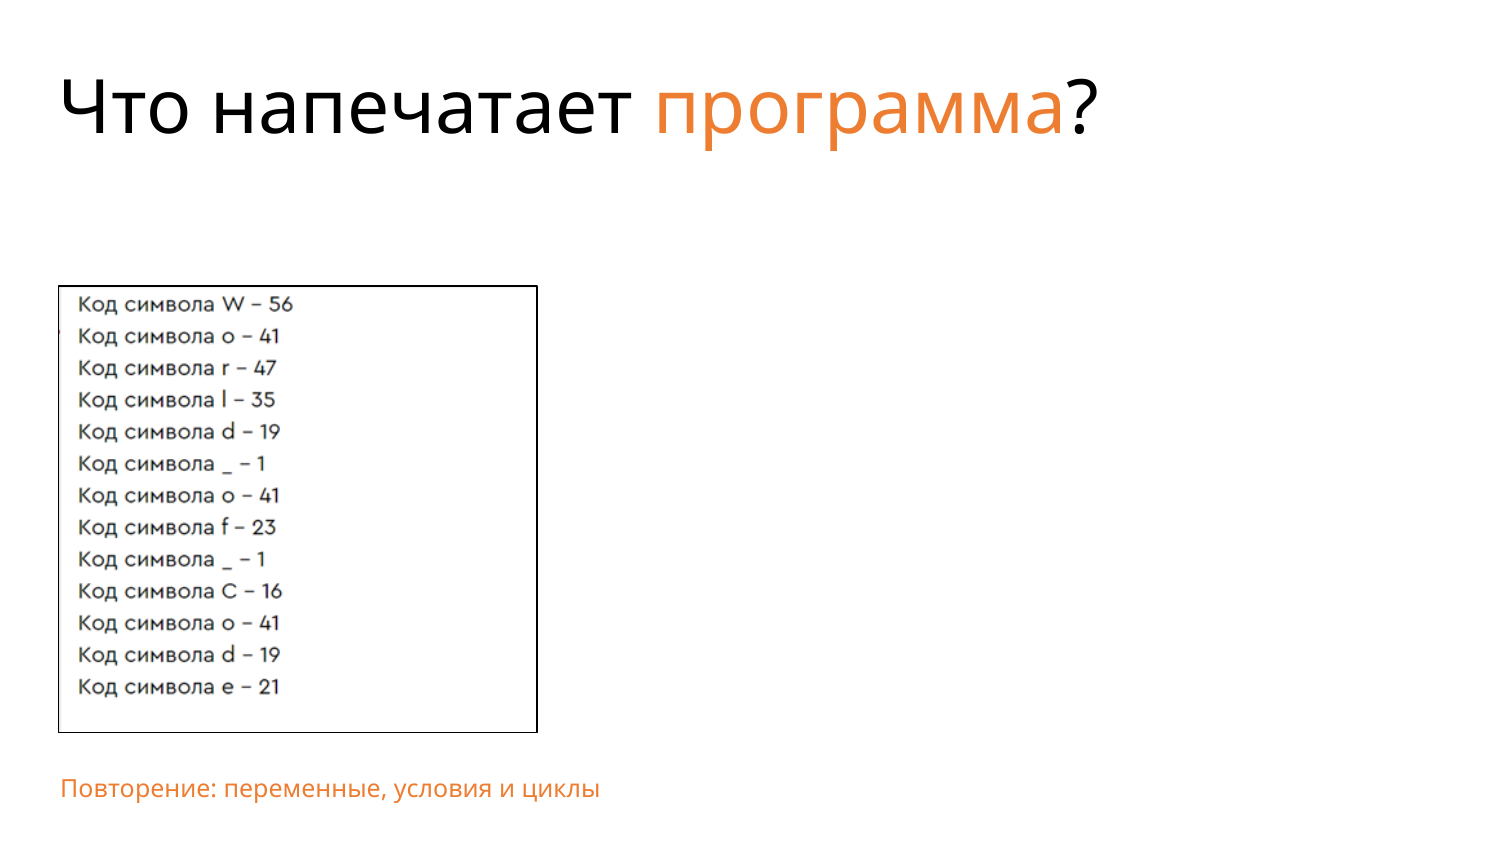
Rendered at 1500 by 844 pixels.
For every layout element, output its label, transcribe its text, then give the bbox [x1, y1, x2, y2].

text_box Что напечатает программа? [59, 59, 1247, 171]
picture [59, 286, 537, 732]
subtitle Повторение: переменные, условия и циклы [60, 767, 1233, 813]
